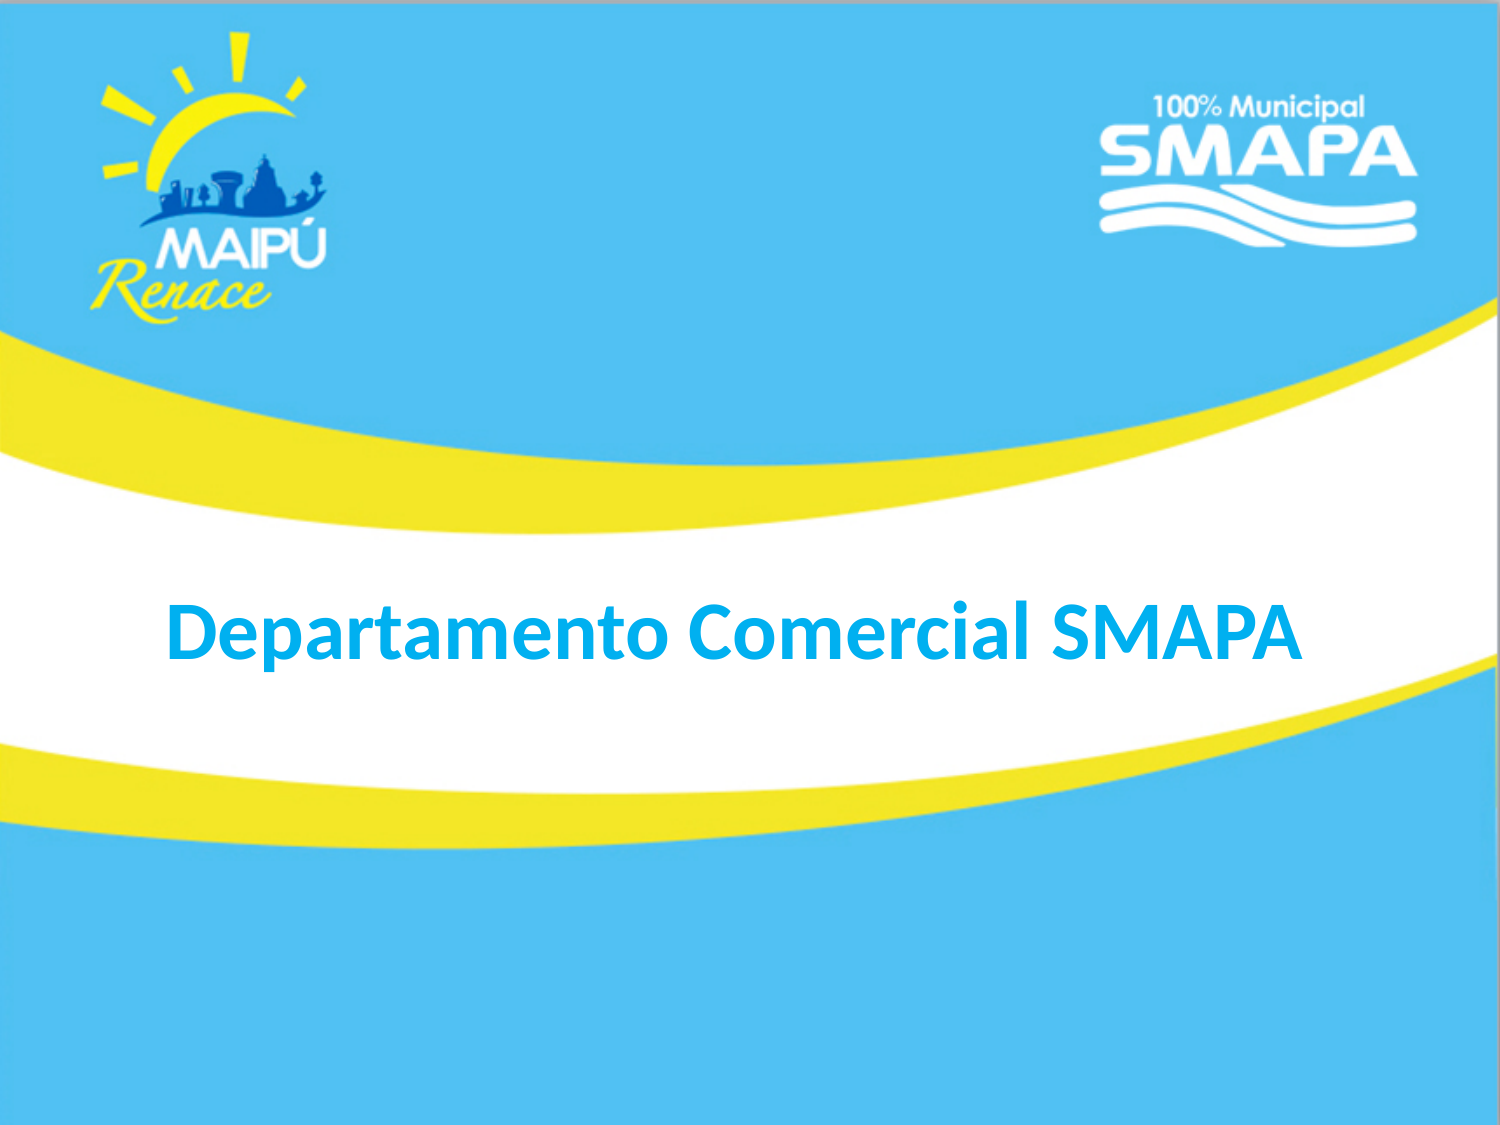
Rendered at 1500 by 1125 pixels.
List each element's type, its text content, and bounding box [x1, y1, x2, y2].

picture [0, 0, 1500, 1125]
text_box Departamento Comercial SMAPA [150, 568, 1357, 684]
